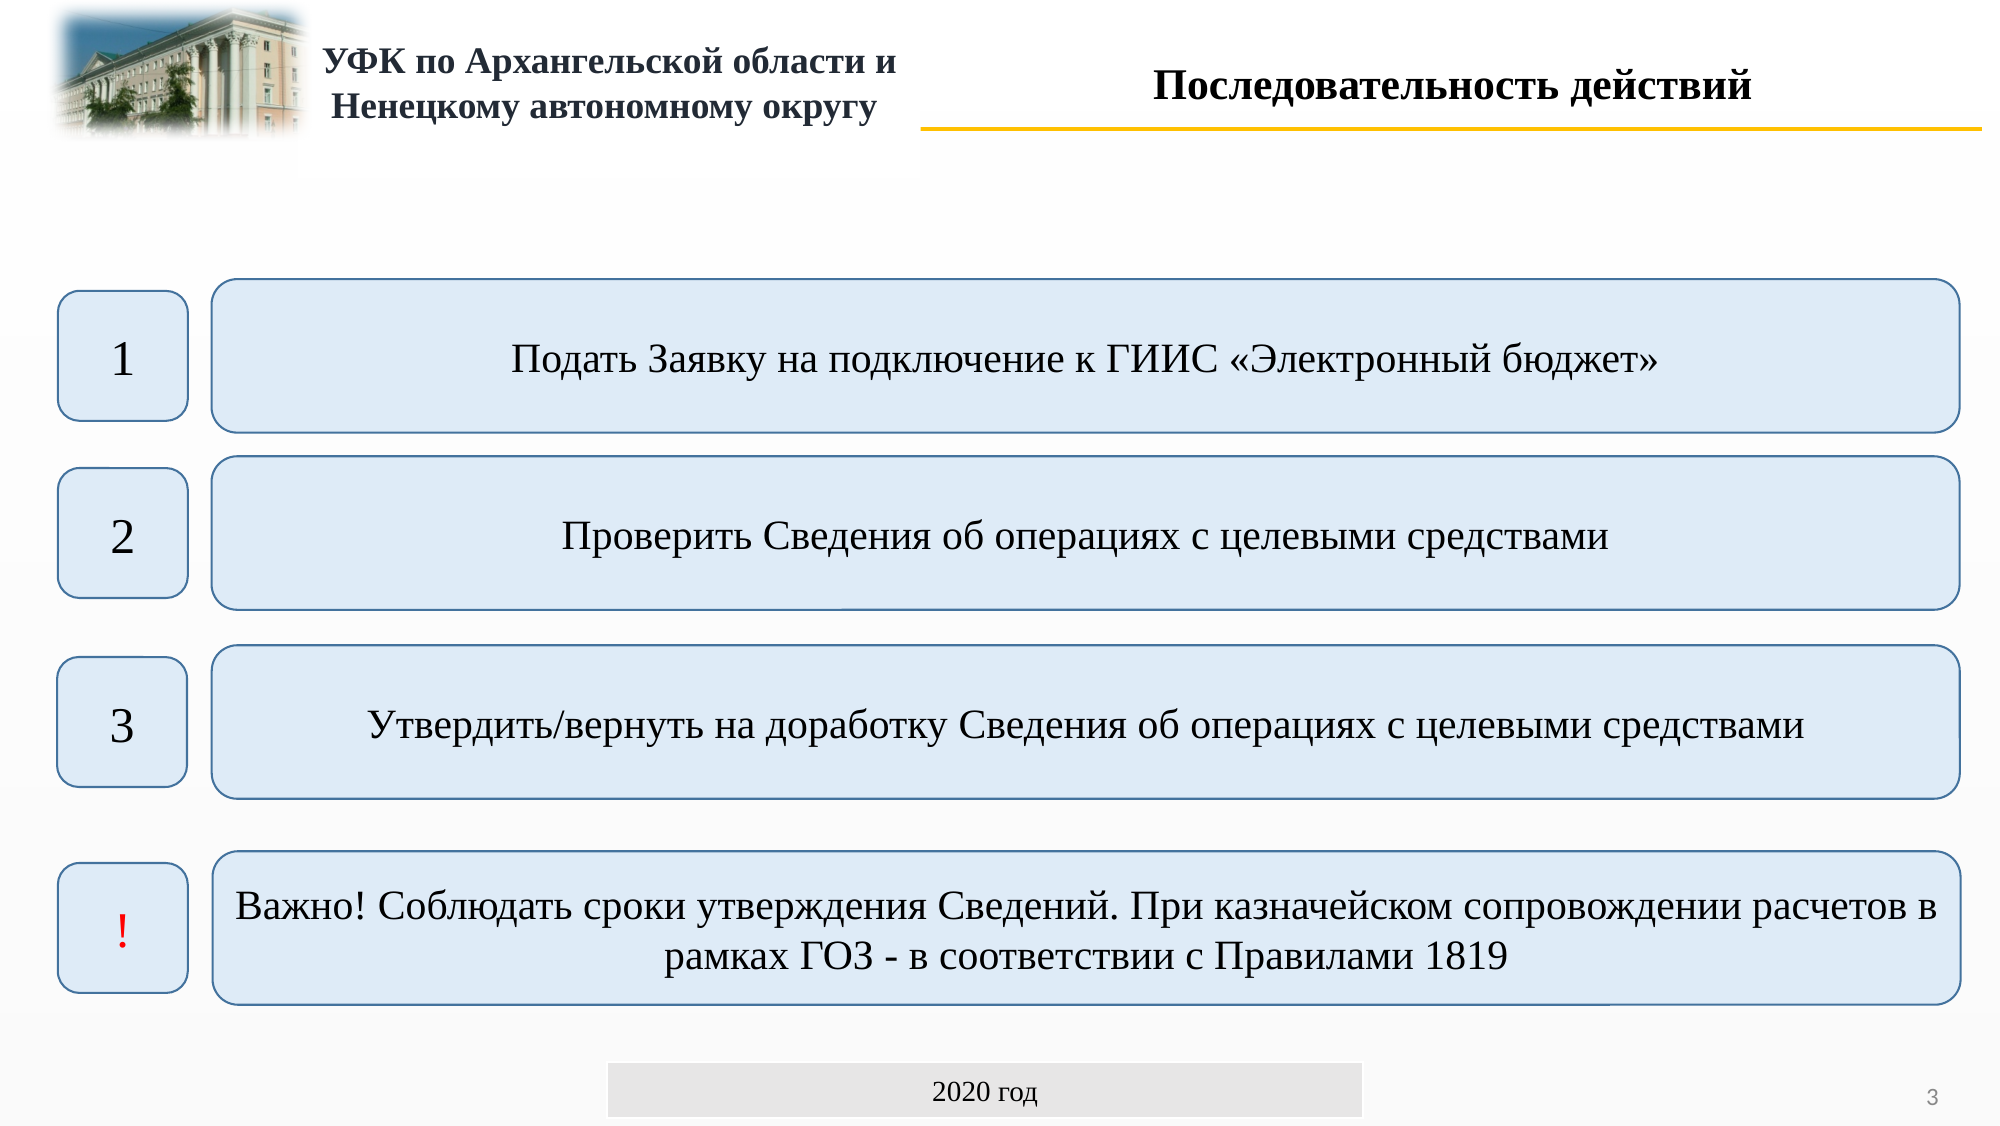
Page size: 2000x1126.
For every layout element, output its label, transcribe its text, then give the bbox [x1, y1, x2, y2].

text_box ! [56, 861, 189, 994]
text_box Последовательность действий [921, 47, 2000, 118]
text_box Важно! Соблюдать сроки утверждения Сведений. При казначейском сопровождении расчетов в рамках ГОЗ - в соответствии с Правилами 1819 [211, 850, 1962, 1006]
text_box 2 [56, 466, 189, 600]
text_box УФК по Архангельской области и Ненецкому автономному округу [298, 47, 921, 179]
text_box 2020 год [606, 1061, 1364, 1119]
slide_number 3 [1503, 1065, 1954, 1126]
picture [46, 0, 313, 143]
text_box Проверить Сведения об операциях с целевыми средствами [210, 455, 1961, 611]
text_box Подать Заявку на подключение к ГИИС «Электронный бюджет» [210, 278, 1961, 434]
text_box 3 [56, 655, 189, 789]
text_box Утвердить/вернуть на доработку Сведения об операциях с целевыми средствами [210, 644, 1961, 800]
text_box 1 [56, 289, 189, 422]
